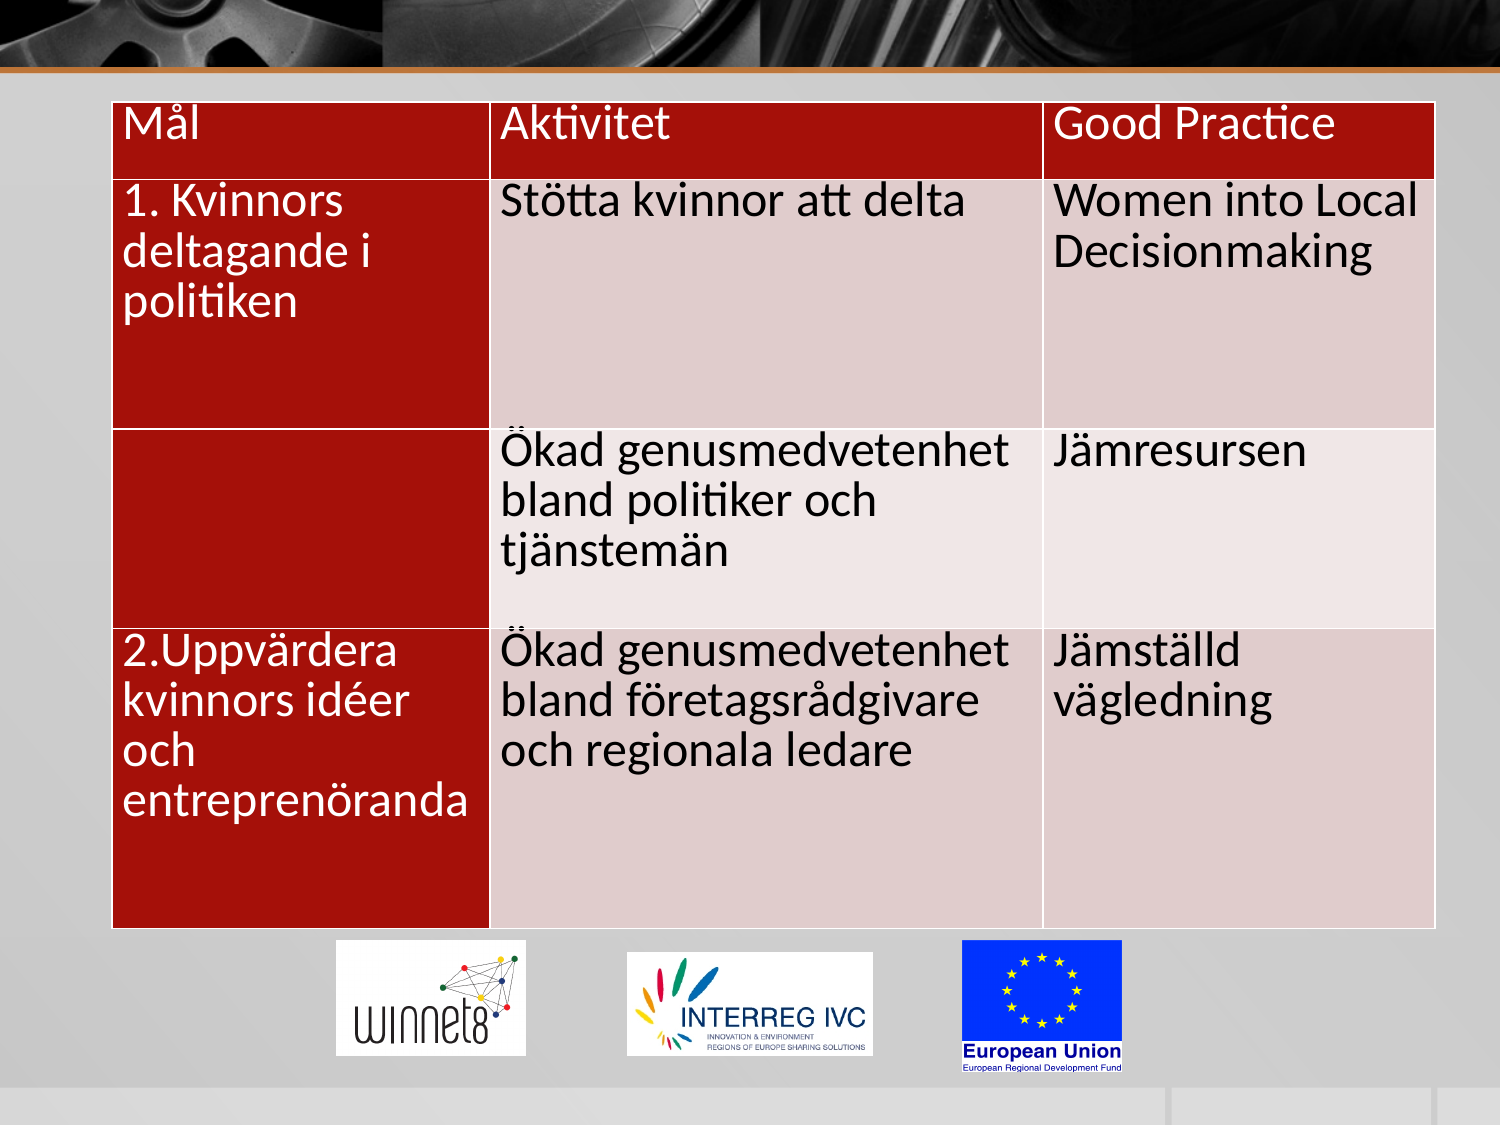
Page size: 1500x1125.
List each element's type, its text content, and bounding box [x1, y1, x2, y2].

table_cell Jämställd vägledning [1044, 629, 1434, 928]
table_header Aktivitet [491, 103, 1042, 179]
table_cell [113, 430, 489, 628]
picture [0, 0, 1500, 67]
table_cell Women into Local Decisionmaking [1044, 180, 1434, 428]
table_cell Ökad genusmedvetenhet bland företagsrådgivare och regionala ledare [491, 629, 1042, 928]
table_cell Stötta kvinnor att delta [491, 180, 1042, 428]
picture [962, 940, 1123, 1072]
table_cell 2.Uppvärdera kvinnors idéer och entreprenöranda [113, 629, 489, 928]
table_header Mål [113, 103, 489, 179]
table_cell 1. Kvinnors deltagande i politiken [113, 180, 489, 428]
table_header Good Practice [1044, 103, 1434, 179]
table_cell Ökad genusmedvetenhet bland politiker och tjänstemän [491, 430, 1042, 628]
picture [626, 952, 873, 1057]
picture [336, 940, 526, 1056]
table_cell Jämresursen [1044, 430, 1434, 628]
list [75, 90, 1425, 947]
